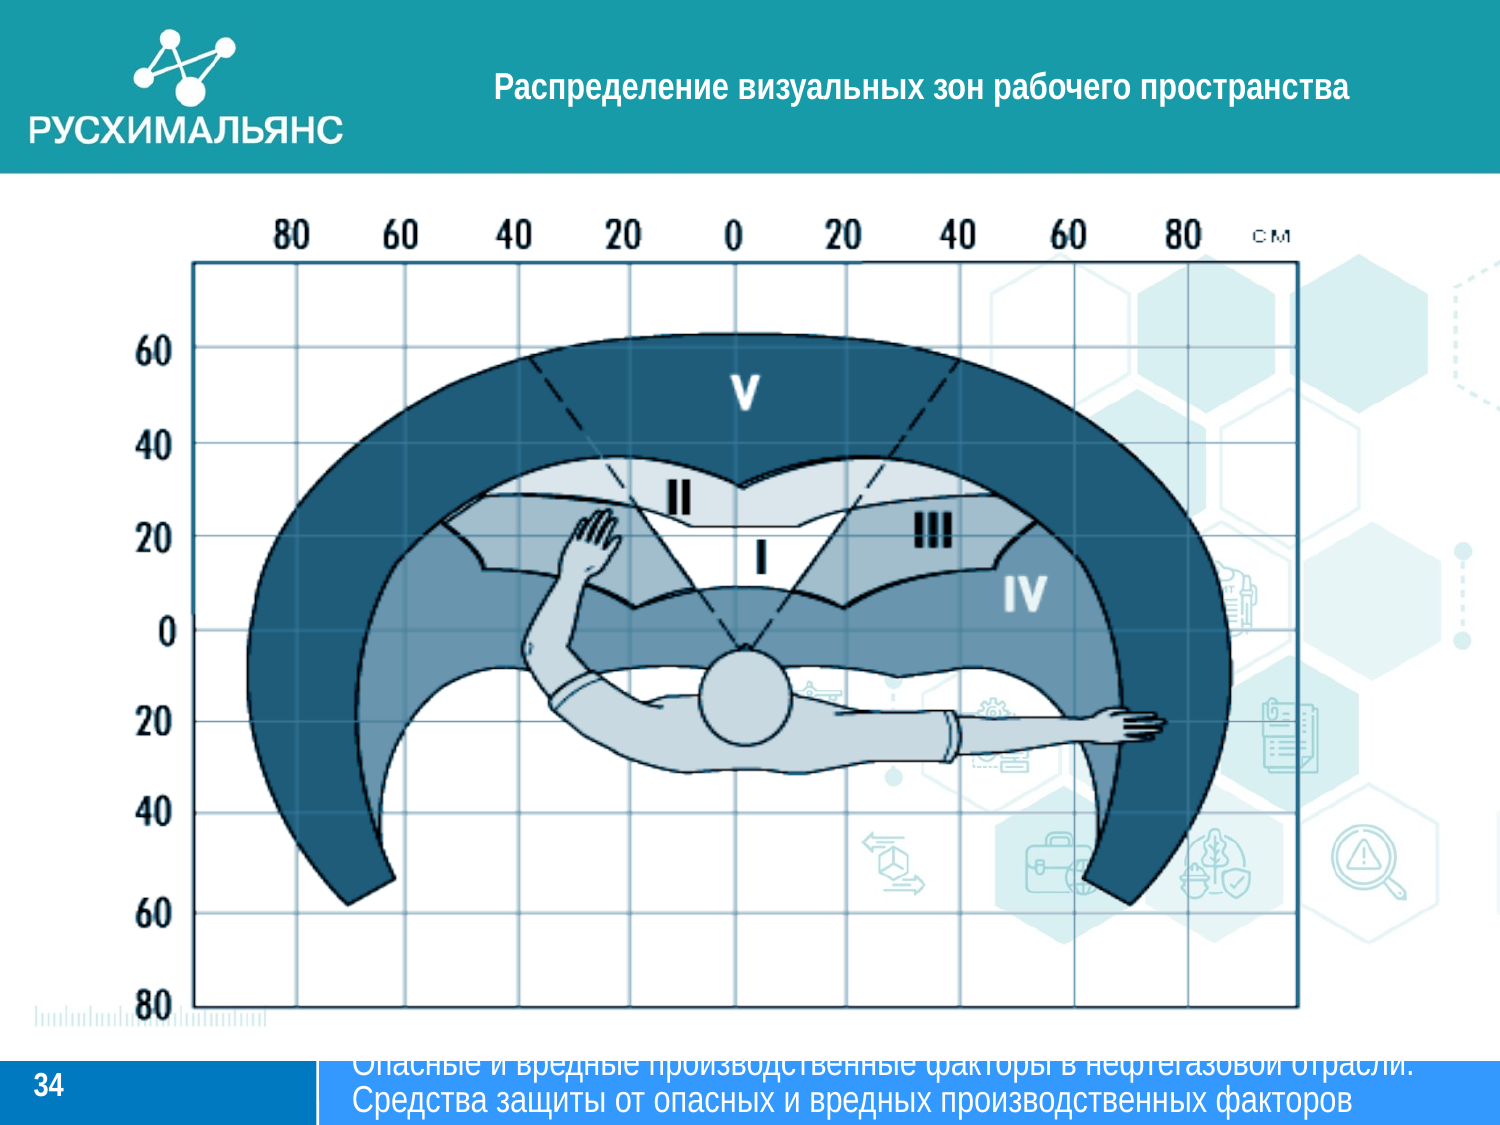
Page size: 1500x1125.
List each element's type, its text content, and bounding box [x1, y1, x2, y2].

footer Опасные и вредные производственные факторы в нефтегазовой отрасли. Средства защиты от опасных и вредных производственных факторов [351, 1067, 1500, 1122]
slide_number 33 [33, 1068, 278, 1122]
picture [0, 0, 1500, 1061]
